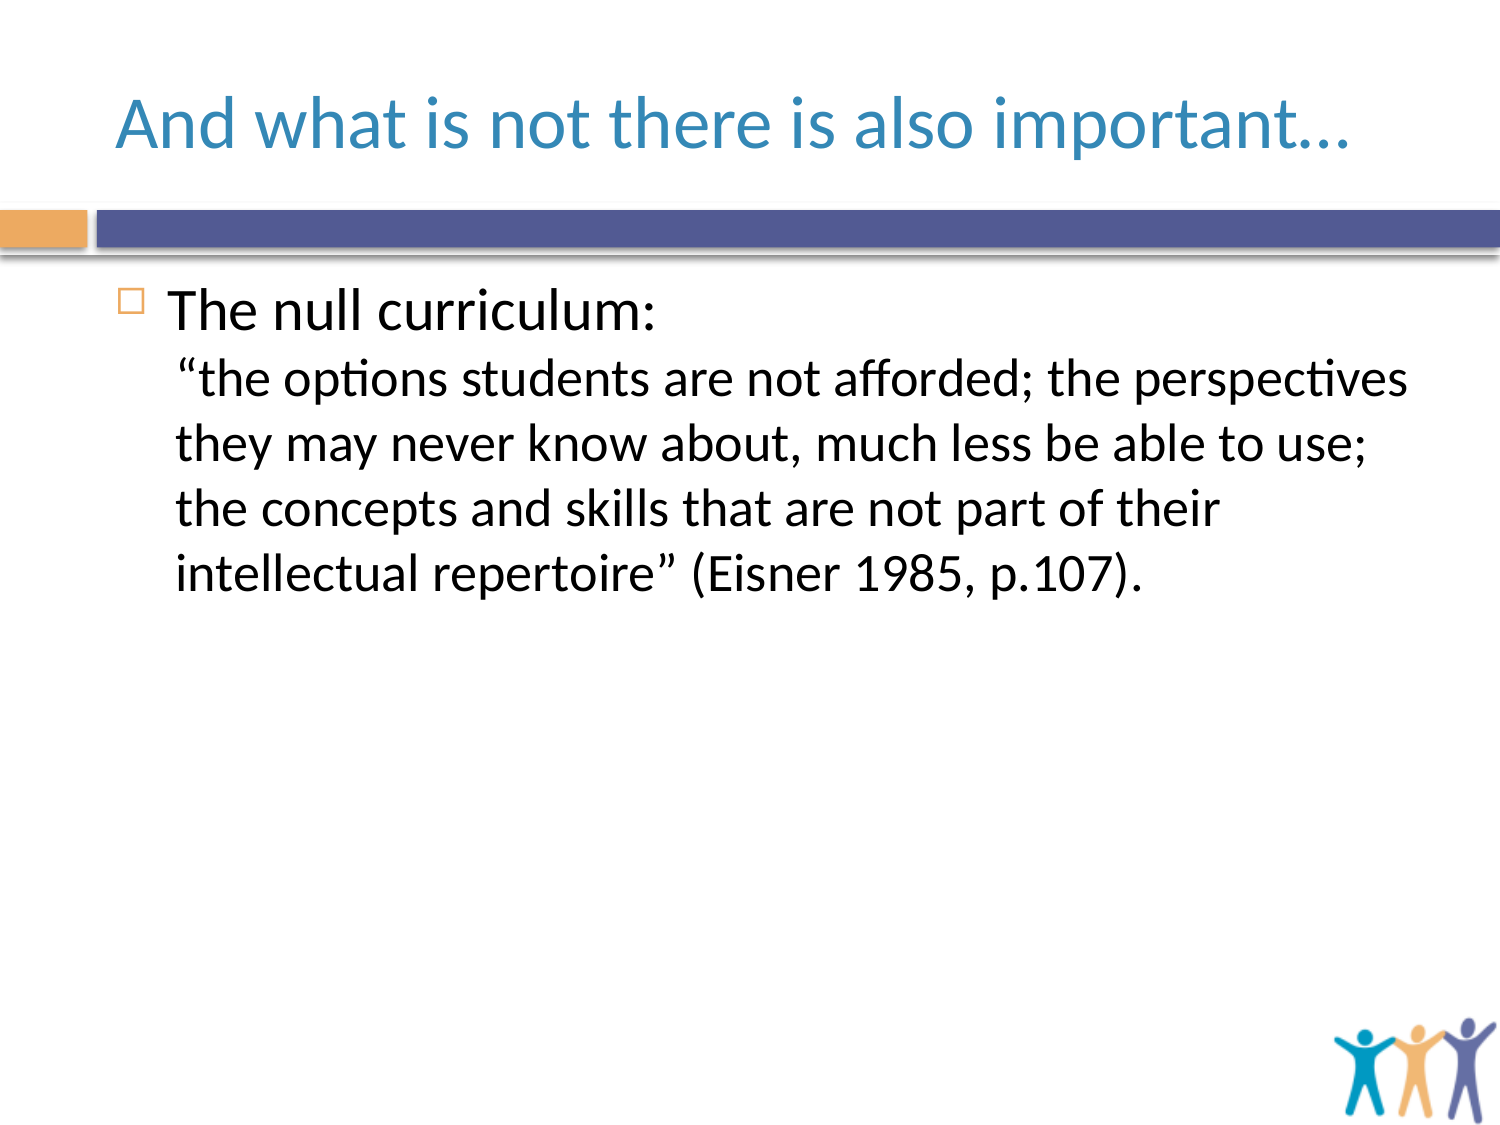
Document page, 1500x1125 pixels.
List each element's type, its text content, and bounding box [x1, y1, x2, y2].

title And what is not there is also important… [100, 37, 1438, 200]
list The null curriculum: “the options students are not afforded; the perspectives they may never know about, much less be able to use; the concepts and skills that are not part of their intellectual repertoire” (Eisner 1985, p.107). [100, 262, 1438, 1000]
